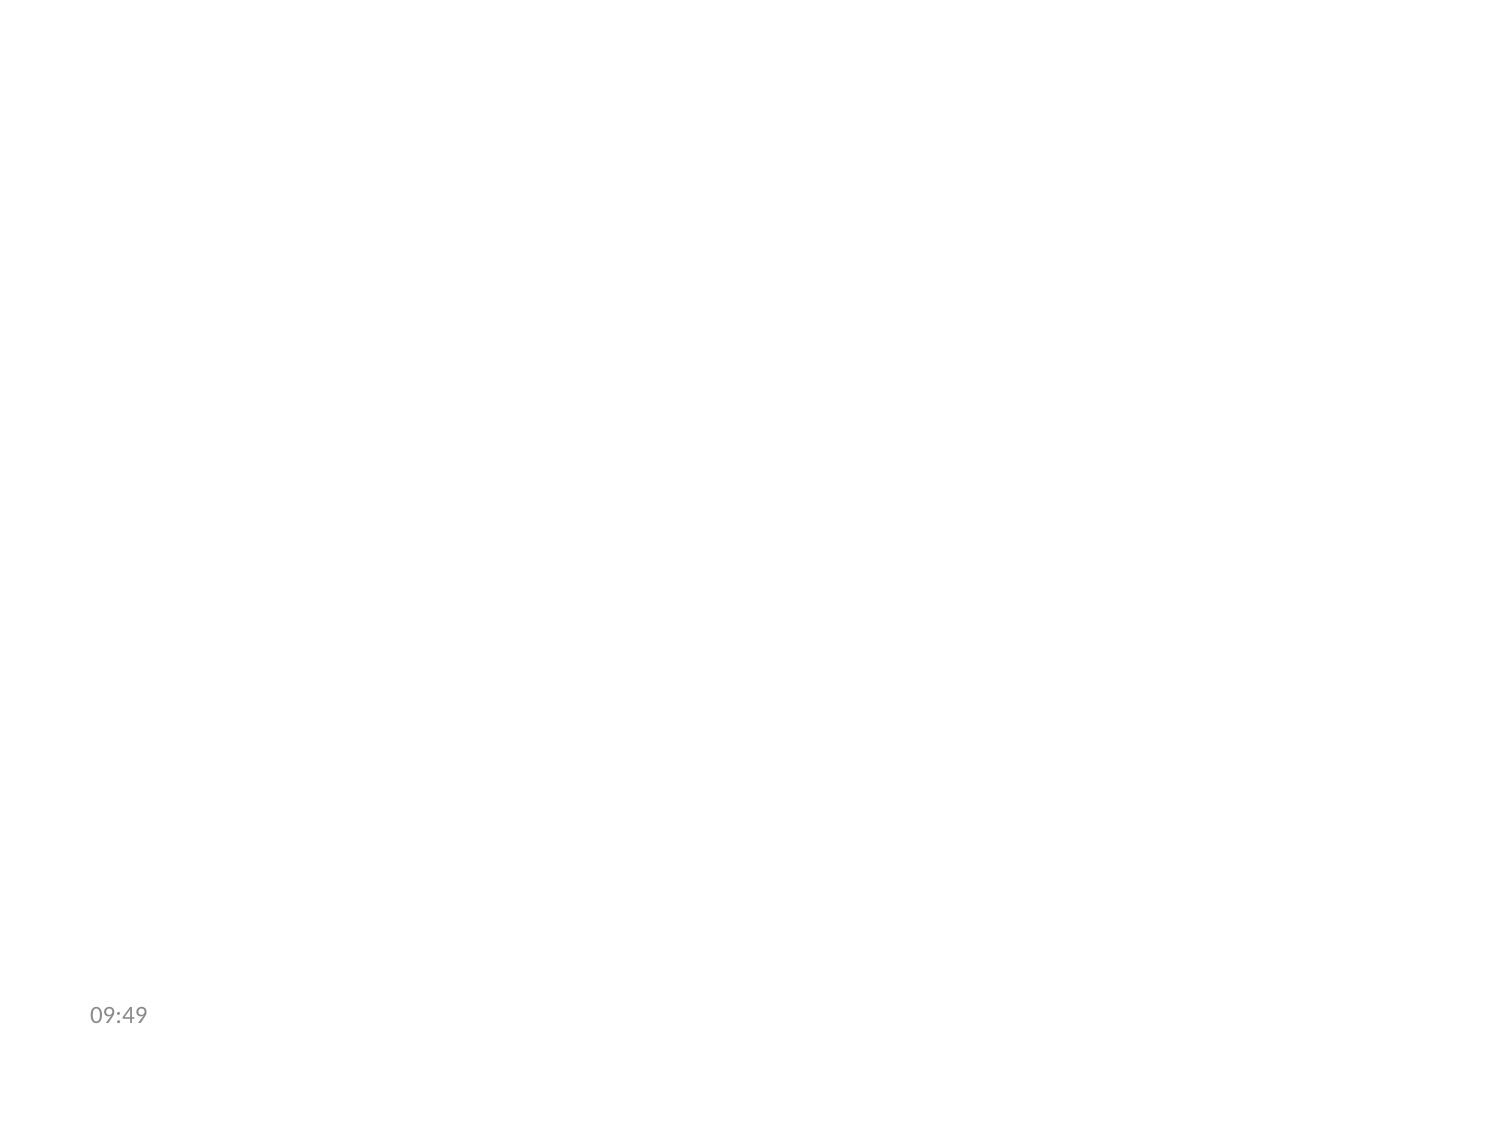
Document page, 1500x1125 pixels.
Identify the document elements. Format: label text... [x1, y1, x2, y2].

text_box 15:35 [75, 983, 425, 1044]
